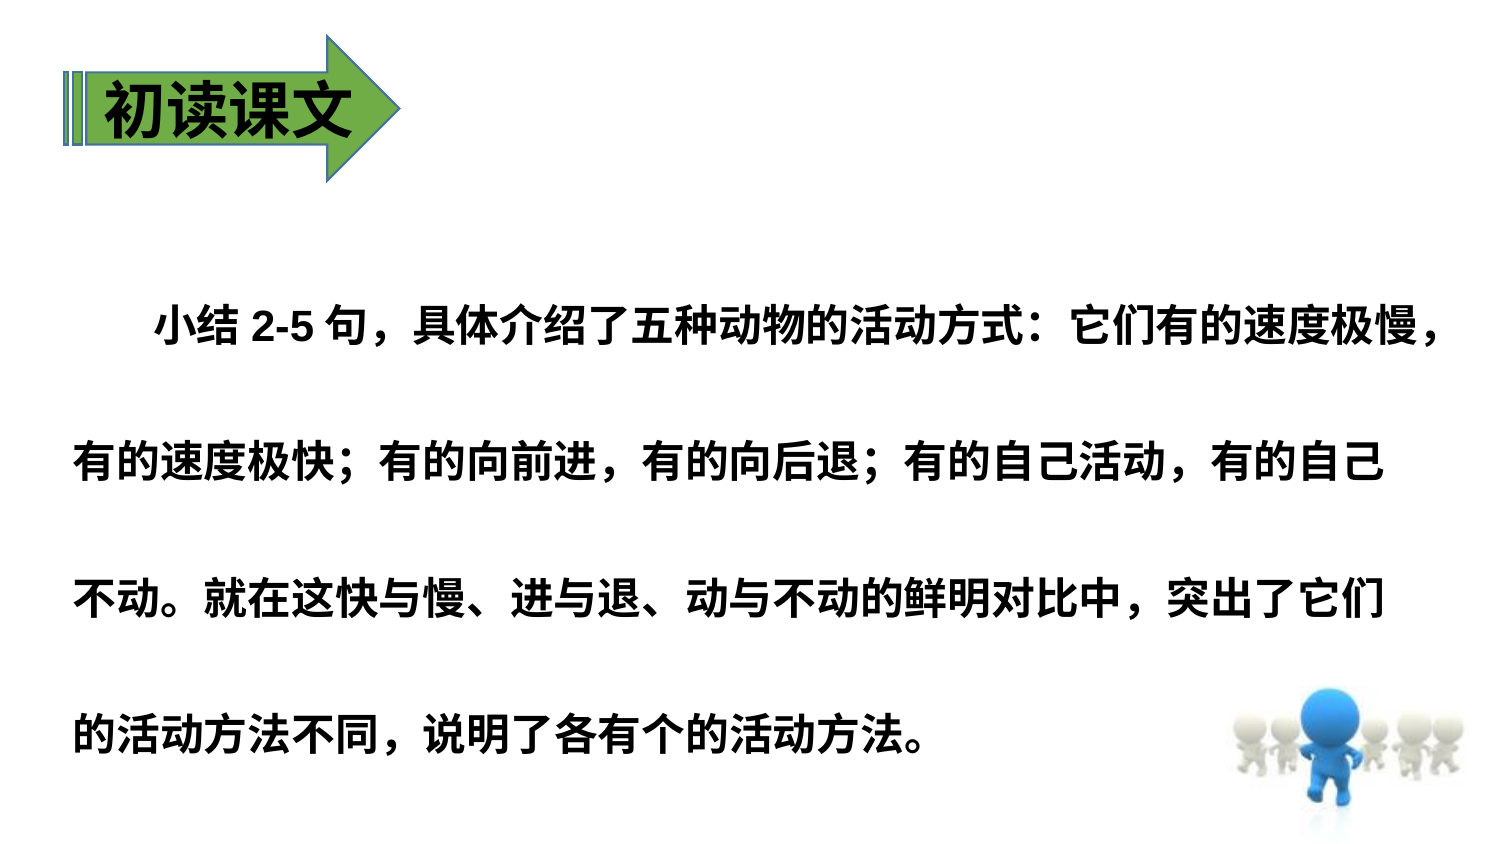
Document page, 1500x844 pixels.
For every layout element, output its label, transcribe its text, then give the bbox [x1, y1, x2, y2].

text_box [72, 71, 83, 146]
text_box [371, 78, 401, 139]
text_box [63, 71, 69, 146]
text_box [85, 71, 92, 146]
text_box [326, 152, 358, 184]
text_box 初读课文 [92, 65, 371, 152]
text_box [326, 33, 358, 65]
text_box 小结2-5句，具体介绍了五种动物的活动方式：它们有的速度极慢，有的速度极快；有的向前进，有的向后退；有的自己活动，有的自己不动。就在这快与慢、进与退、动与不动的鲜明对比中，突出了它们的活动方法不同，说明了各有个的活动方法。 [61, 207, 1439, 766]
picture [1226, 661, 1471, 844]
